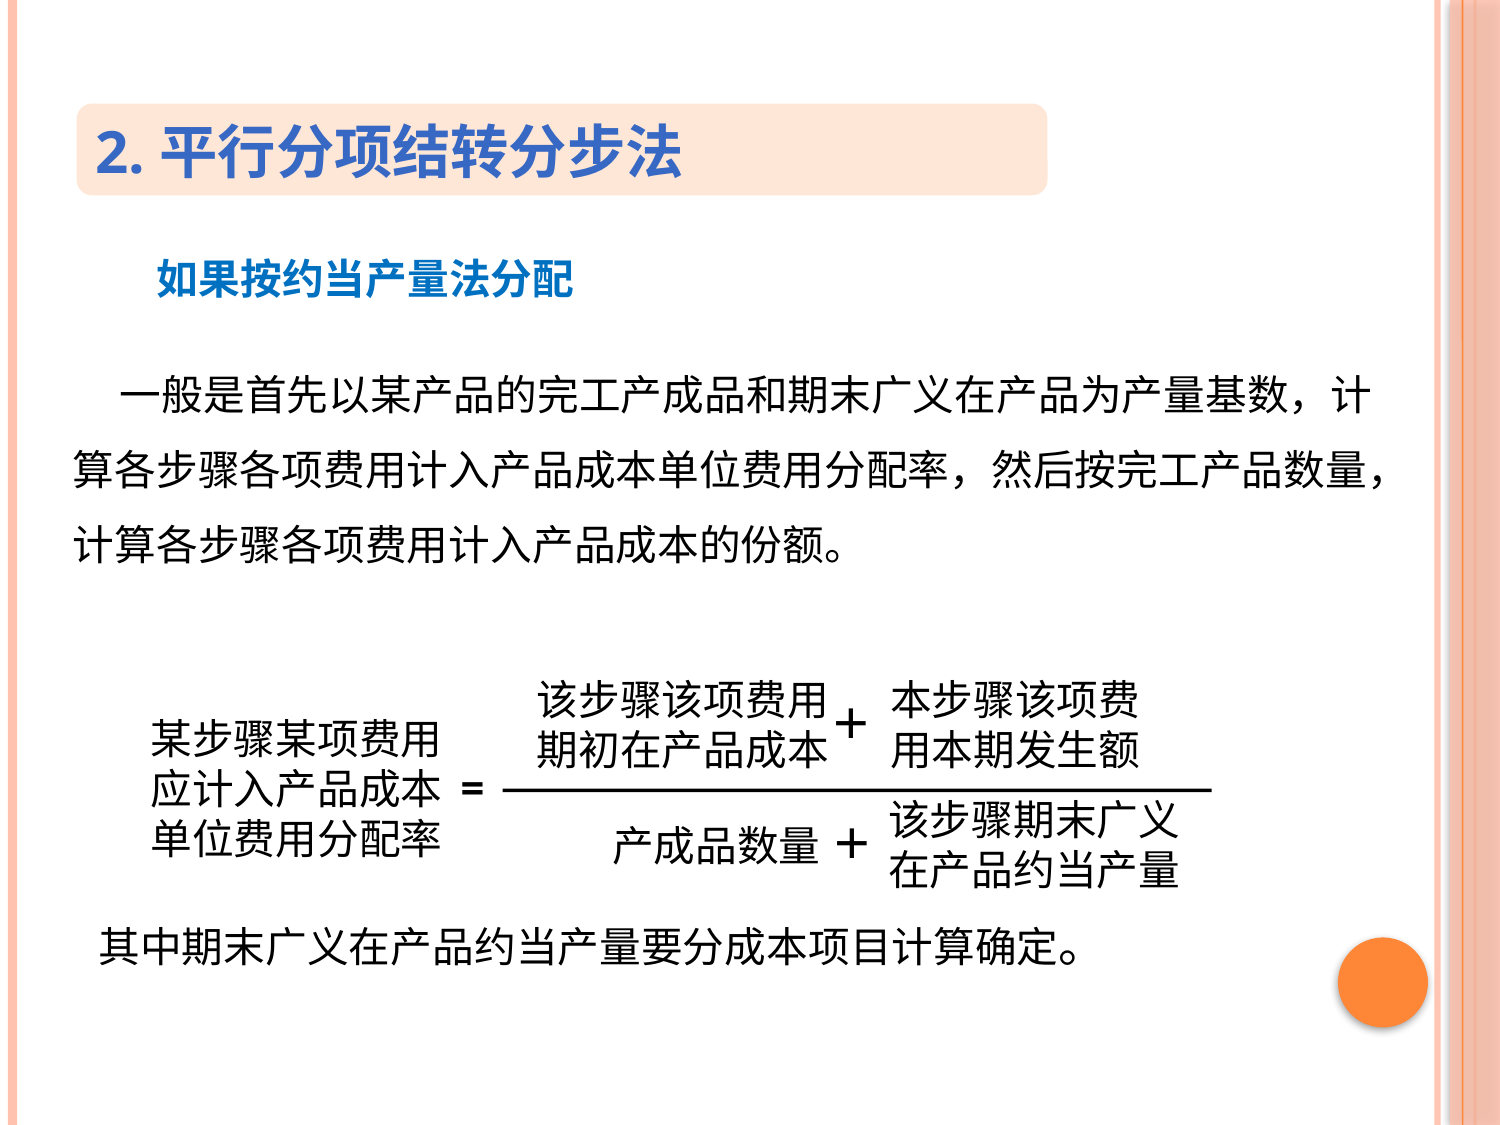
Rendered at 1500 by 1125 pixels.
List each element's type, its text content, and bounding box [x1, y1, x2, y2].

text_box 如果按约当产量法分配 [122, 245, 832, 311]
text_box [28, 561, 1401, 985]
text_box 2.平行分项结转分步法 [76, 103, 1048, 196]
text_box 一般是首先以某产品的完工产成品和期末广义在产品为产量基数，计算各步骤各项费用计入产品成本单位费用分配率，然后按完工产品数量，计算各步骤各项费用计入产品成本的份额。 [58, 336, 1429, 577]
